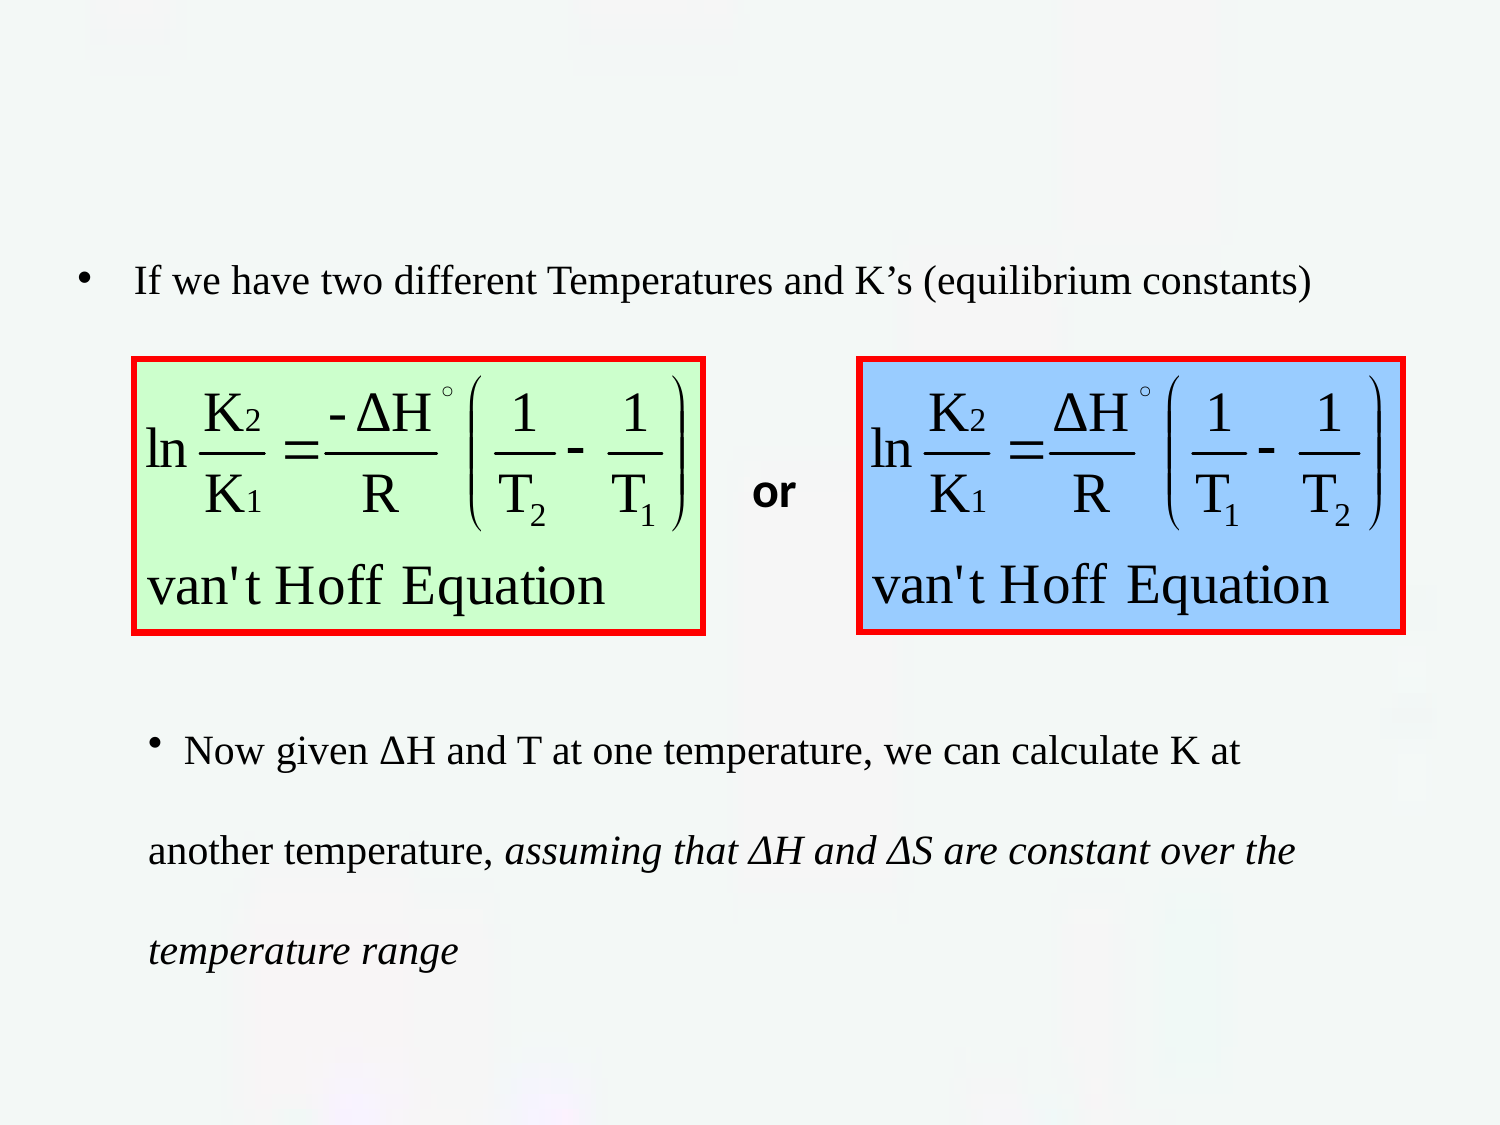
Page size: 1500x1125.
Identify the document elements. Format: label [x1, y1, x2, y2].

picture [0, 0, 1500, 1125]
list [137, 362, 701, 630]
list [862, 362, 1401, 630]
